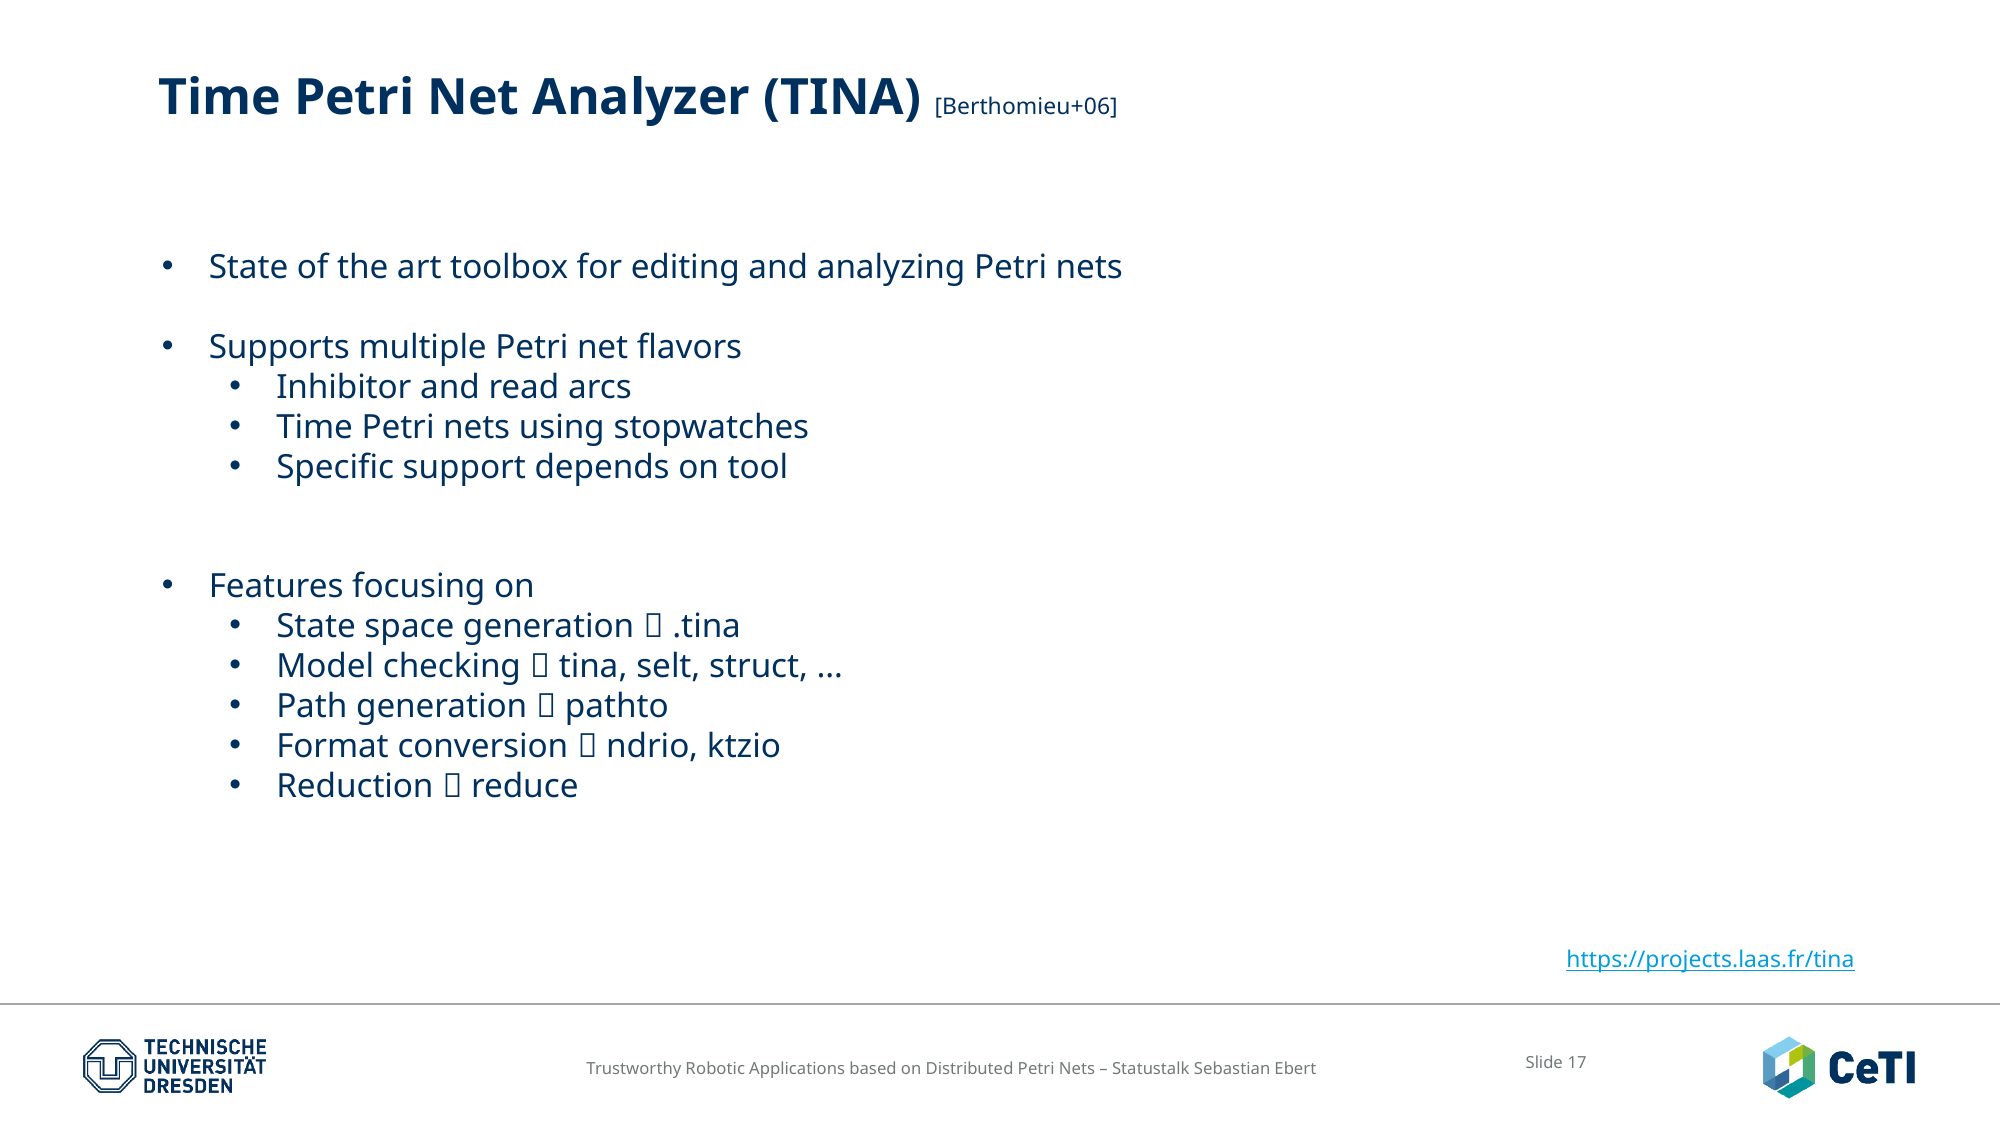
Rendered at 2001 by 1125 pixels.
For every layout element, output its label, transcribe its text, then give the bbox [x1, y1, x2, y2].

text_box https://projects.laas.fr/tina [1551, 937, 1870, 984]
picture [83, 1039, 266, 1093]
text_box Time Petri Net Analyzer (TINA) [Berthomieu+06] [143, 56, 1880, 169]
picture [1762, 1036, 1977, 1101]
text_box State of the art toolbox for editing and analyzing Petri nets Supports multiple Petri net flavors Inhibitor and read arcs Time Petri nets using stopwatches Specific support depends on tool Features focusing on State space generation  .tina Model checking  tina, selt, struct, … Path generation  pathto Format conversion  ndrio, ktzio Reduction  reduce [161, 245, 1426, 958]
